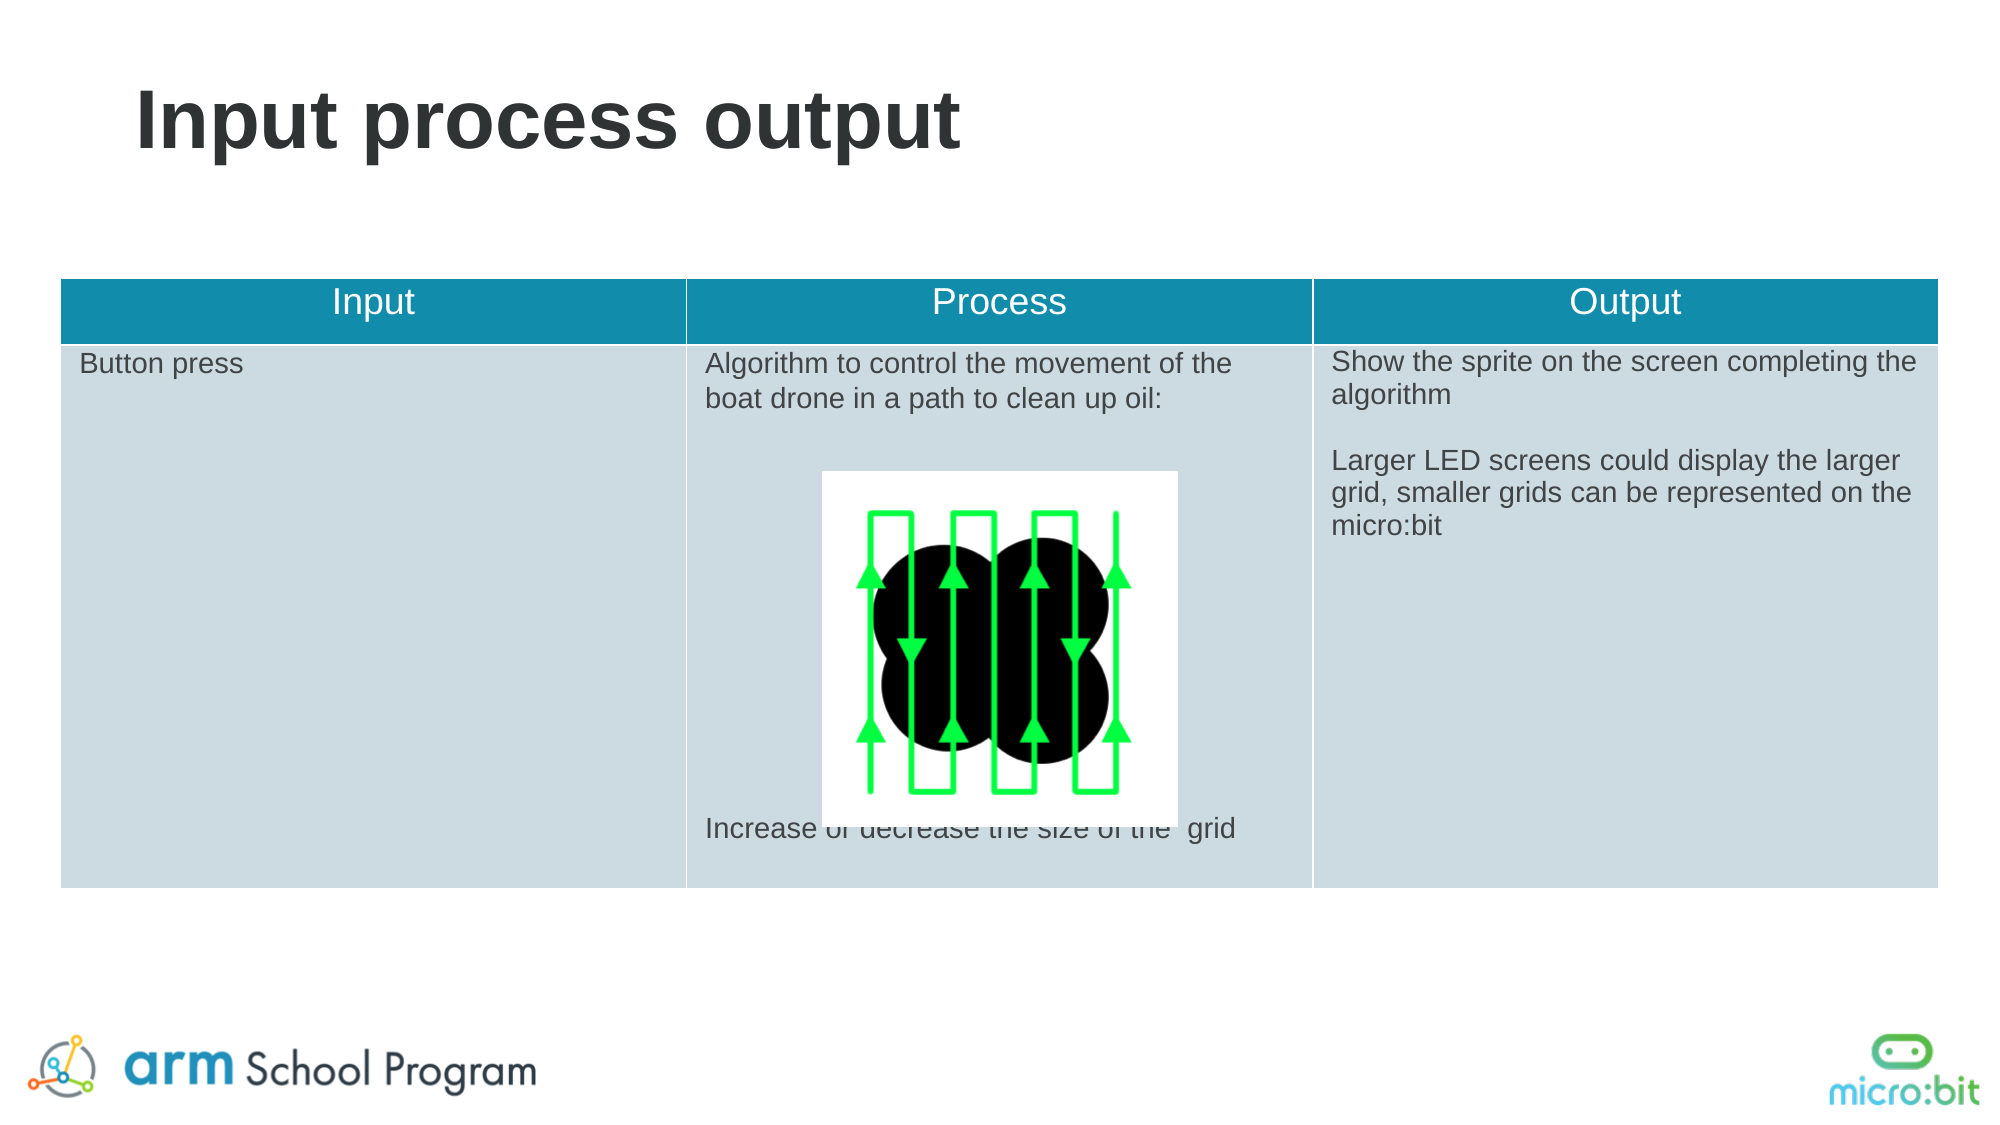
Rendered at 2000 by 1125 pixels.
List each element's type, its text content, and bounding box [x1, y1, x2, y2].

table_cell Algorithm to control the movement of the boat drone in a path to clean up oil: Increase or decrease the size of the grid [687, 346, 1312, 888]
table_header Process [687, 279, 1312, 344]
picture [822, 471, 1178, 827]
table_header Input [61, 279, 686, 344]
picture [1829, 1029, 1980, 1106]
picture [20, 1029, 545, 1107]
table_cell Button press [61, 346, 686, 888]
table_header Output [1314, 279, 1938, 344]
title Input process output [135, 58, 1798, 151]
table_cell Show the sprite on the screen completing the algorithm Larger LED screens could display the larger grid, smaller grids can be represented on the micro:bit [1314, 346, 1938, 888]
